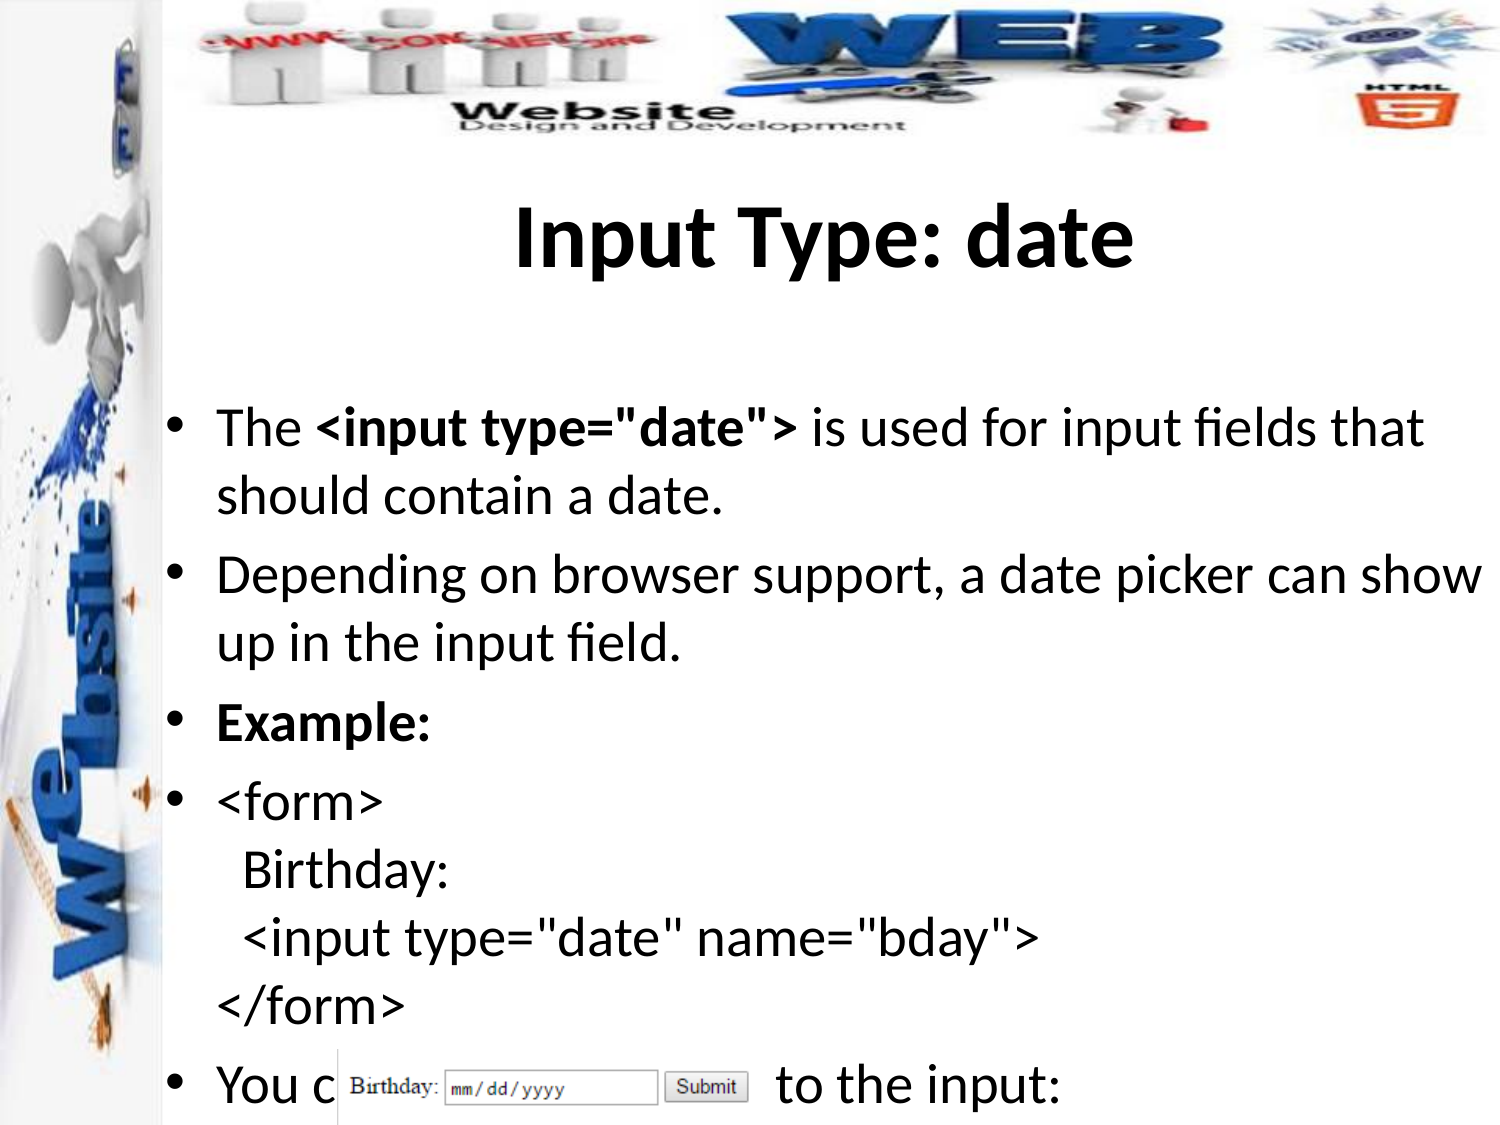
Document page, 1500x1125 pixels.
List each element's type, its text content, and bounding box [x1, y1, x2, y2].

picture [337, 1049, 769, 1125]
title Input Type: date [150, 137, 1500, 325]
picture [0, 0, 1500, 1125]
list The <input type="date"> is used for input fields that should contain a date. Depending on browser support, a date picker can show up in the input field. Example: <form> Birthday: <input type="date" name="bday"> </form> You can add restrictions to the input: [150, 381, 1500, 1125]
